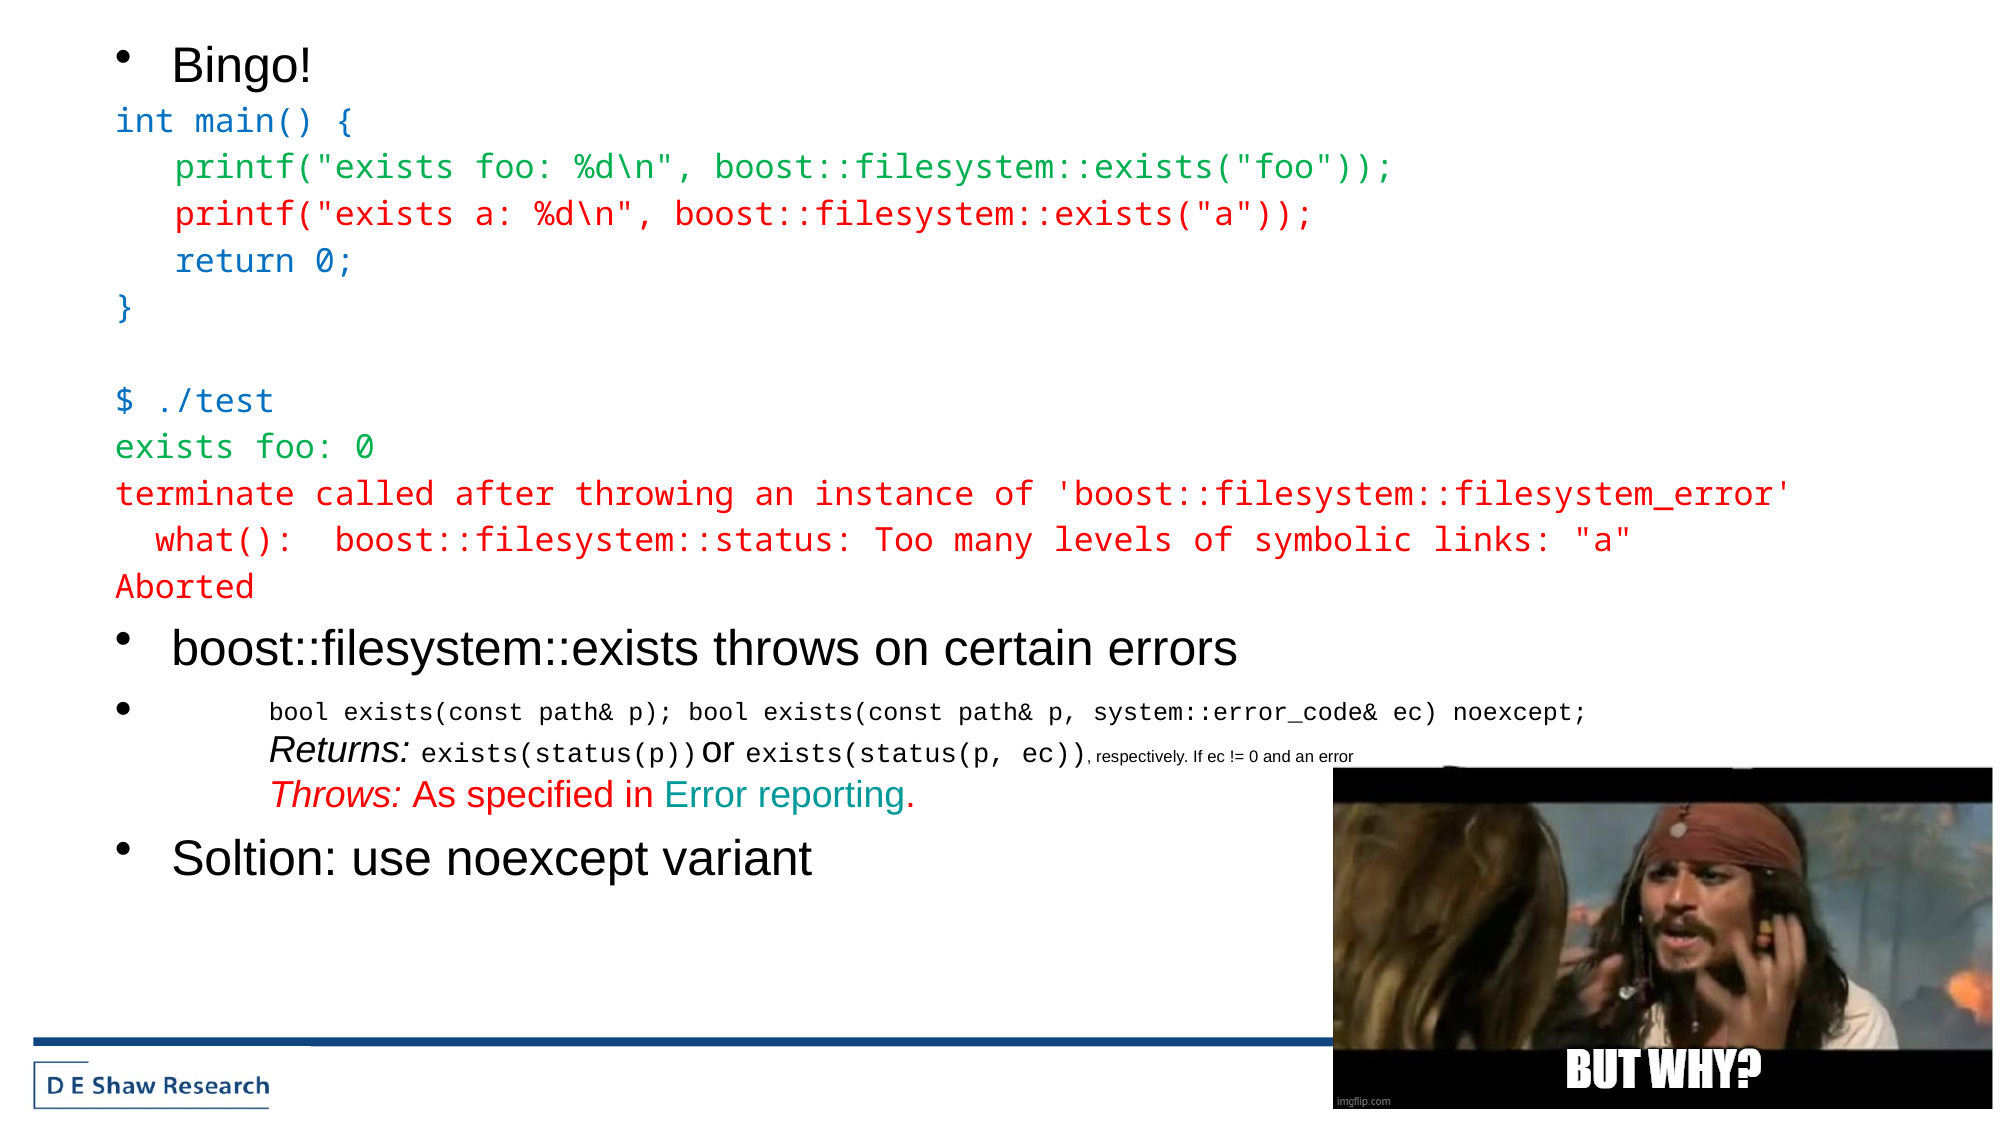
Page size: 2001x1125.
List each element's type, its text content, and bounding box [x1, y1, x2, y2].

picture [10, 1046, 311, 1123]
text_box bool exists(const path& p); bool exists(const path& p, system::error_code& ec) noexcept; Returns: exists(status(p)) or exists(status(p, ec)), respectively. If ec != 0 and an error Throws: As specified in Error reporting. [253, 687, 1604, 823]
list Bingo! int main() { printf("exists foo: %d\n", boost::filesystem::exists("foo")); printf("exists a: %d\n", boost::filesystem::exists("a")); return 0; } $ ./test exists foo: 0 terminate called after throwing an instance of 'boost::filesystem::filesystem_error' what(): boost::filesystem::status: Too many levels of symbolic links: "a" Aborted boost::filesystem::exists throws on certain errors Soltion: use noexcept variant [99, 24, 1900, 1005]
picture [1333, 765, 1993, 1110]
